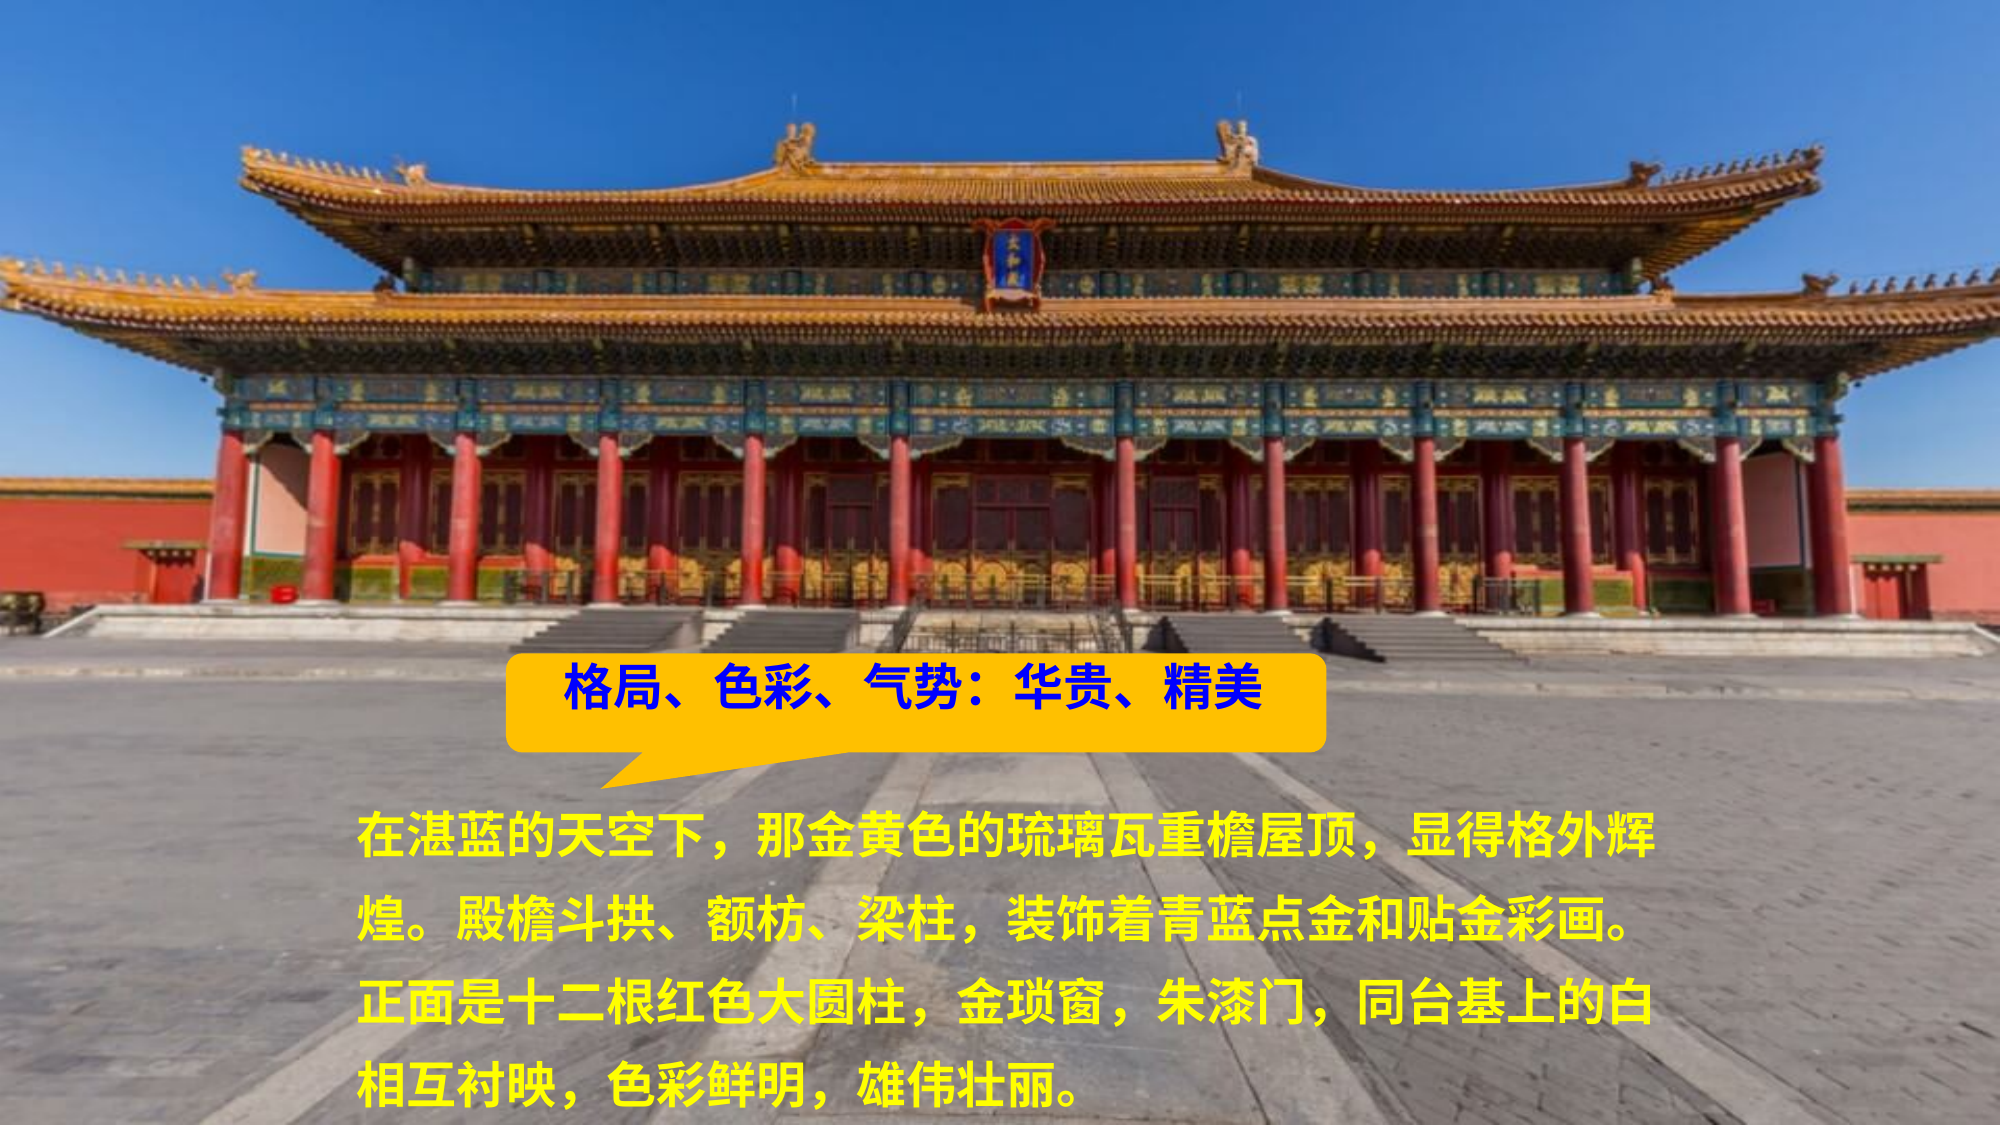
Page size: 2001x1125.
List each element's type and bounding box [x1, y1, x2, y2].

text_box [505, 648, 1327, 753]
picture [0, 0, 2000, 1125]
